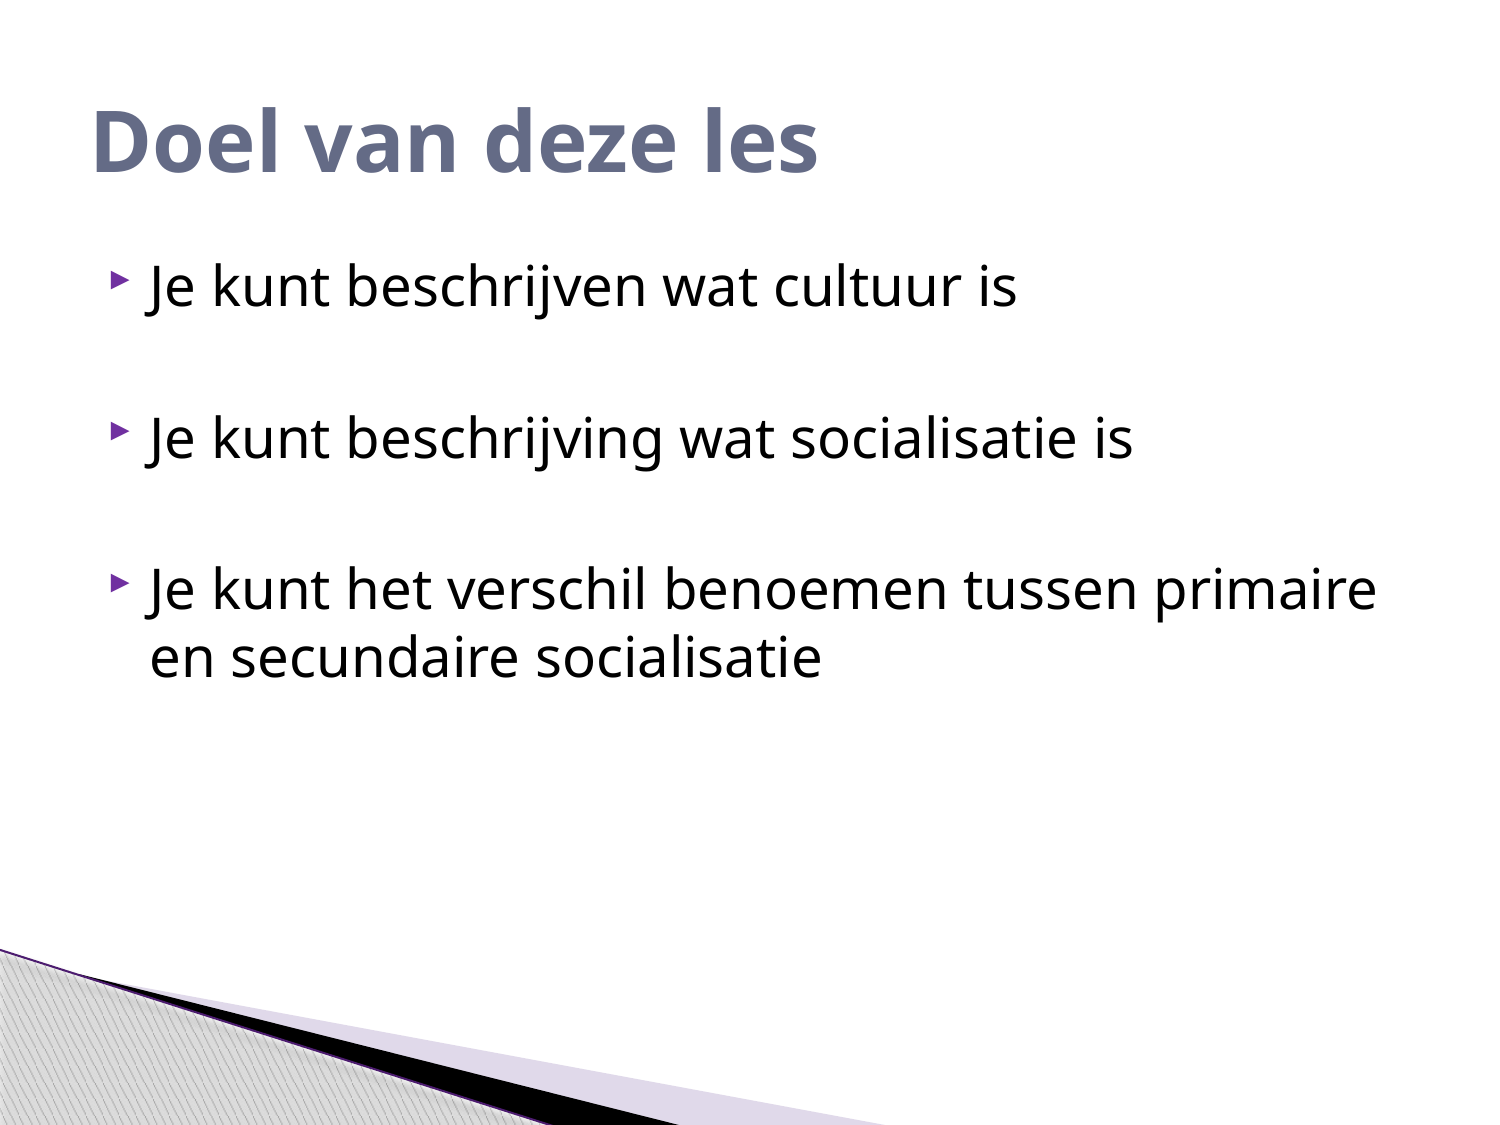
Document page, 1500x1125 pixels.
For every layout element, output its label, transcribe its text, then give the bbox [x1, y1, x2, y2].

title Doel van deze les [75, 45, 1425, 233]
list Je kunt beschrijven wat cultuur is Je kunt beschrijving wat socialisatie is Je kunt het verschil benoemen tussen primaire en secundaire socialisatie [75, 243, 1425, 986]
